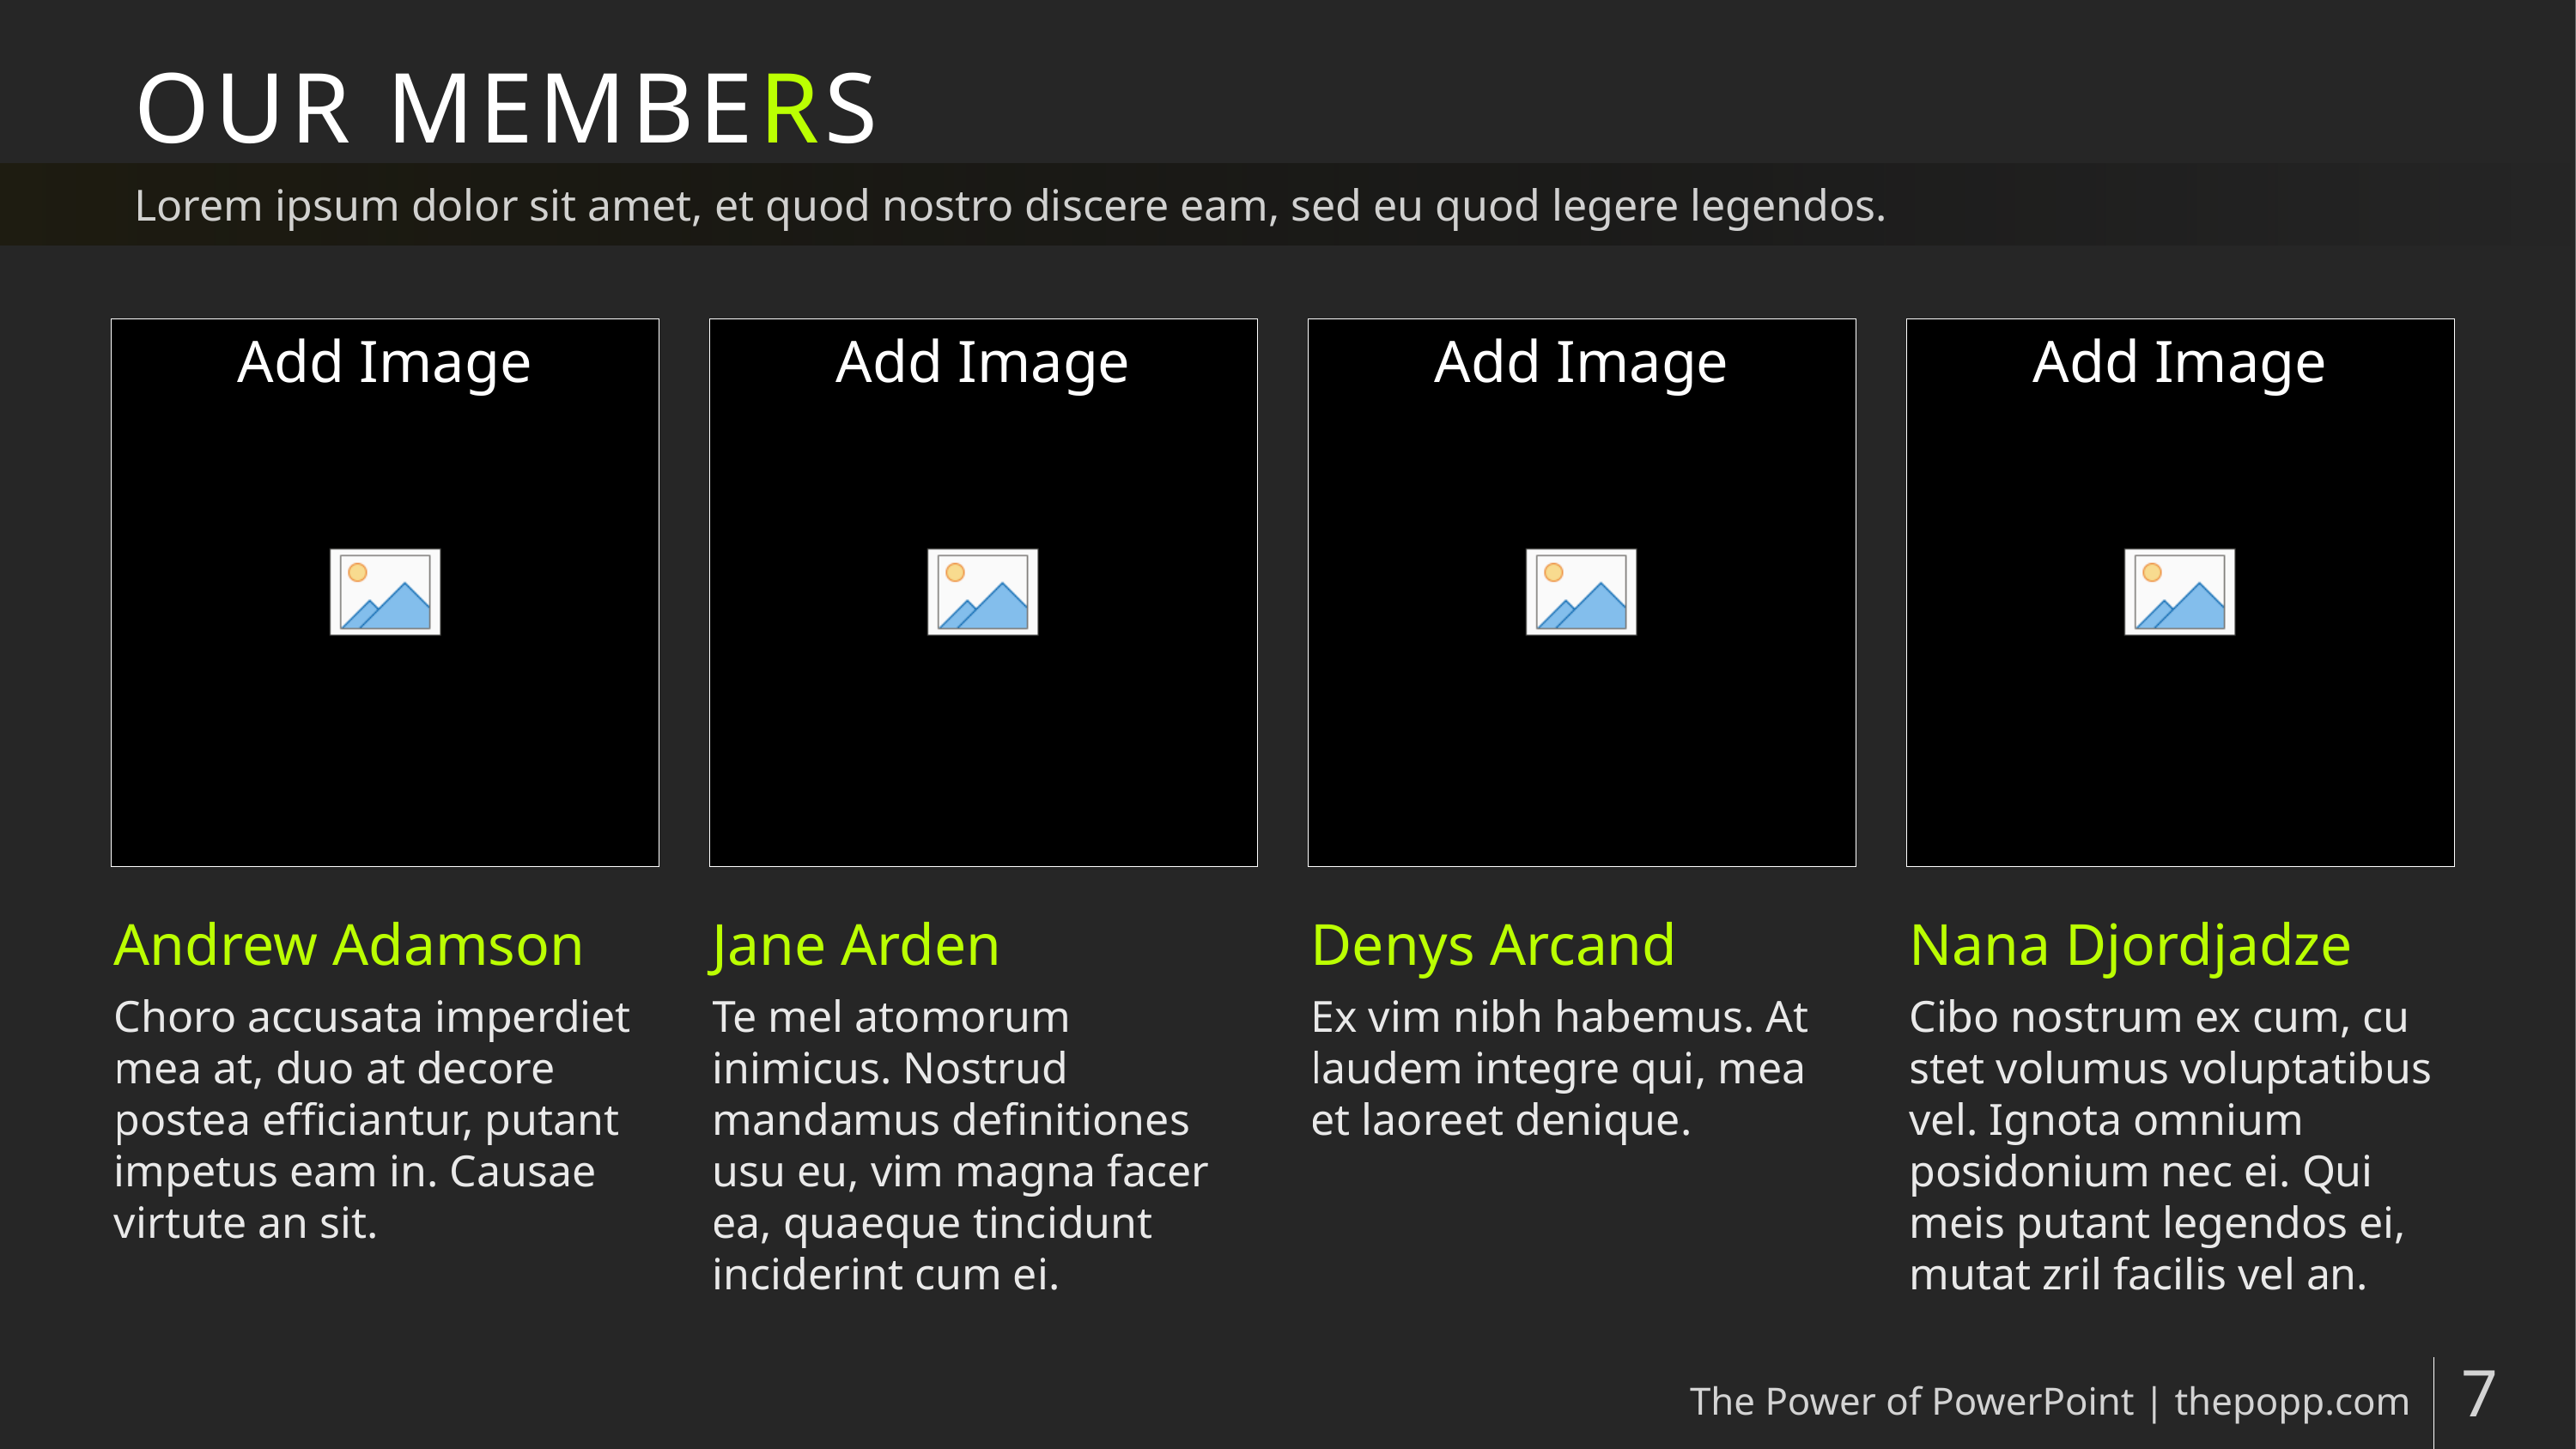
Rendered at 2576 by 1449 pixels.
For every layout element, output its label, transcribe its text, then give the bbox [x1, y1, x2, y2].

picture [1906, 318, 2455, 867]
list Lorem ipsum dolor sit amet, et quod nostro discere eam, sed eu quod legere legendos. [111, 167, 2404, 248]
list Denys Arcand [1287, 896, 1886, 988]
picture [709, 318, 1258, 867]
footer The Power of PowerPoint | thepopp.com [922, 1356, 2434, 1434]
slide_number 7 [2438, 1357, 2576, 1434]
list Andrew Adamson [91, 896, 689, 988]
list Cibo nostrum ex cum, cu stet volumus voluptatibus vel. Ignota omnium posidonium nec ei. Qui meis putant legendos ei, mutat zril facilis vel an. [1886, 978, 2465, 1303]
list Ex vim nibh habemus. At laudem integre qui, mea et laoreet denique. [1287, 978, 1867, 1303]
list Te mel atomorum inimicus. Nostrud mandamus definitiones usu eu, vim magna facer ea, quaeque tincidunt inciderint cum ei. [689, 978, 1268, 1303]
title OUR MEMBERS [111, 0, 2430, 174]
list Choro accusata imperdiet mea at, duo at decore postea efficiantur, putant impetus eam in. Causae virtute an sit. [91, 978, 670, 1303]
list Jane Arden [689, 896, 1287, 988]
list Nana Djordjadze [1886, 896, 2506, 988]
picture [1308, 318, 1856, 867]
picture [111, 318, 659, 867]
